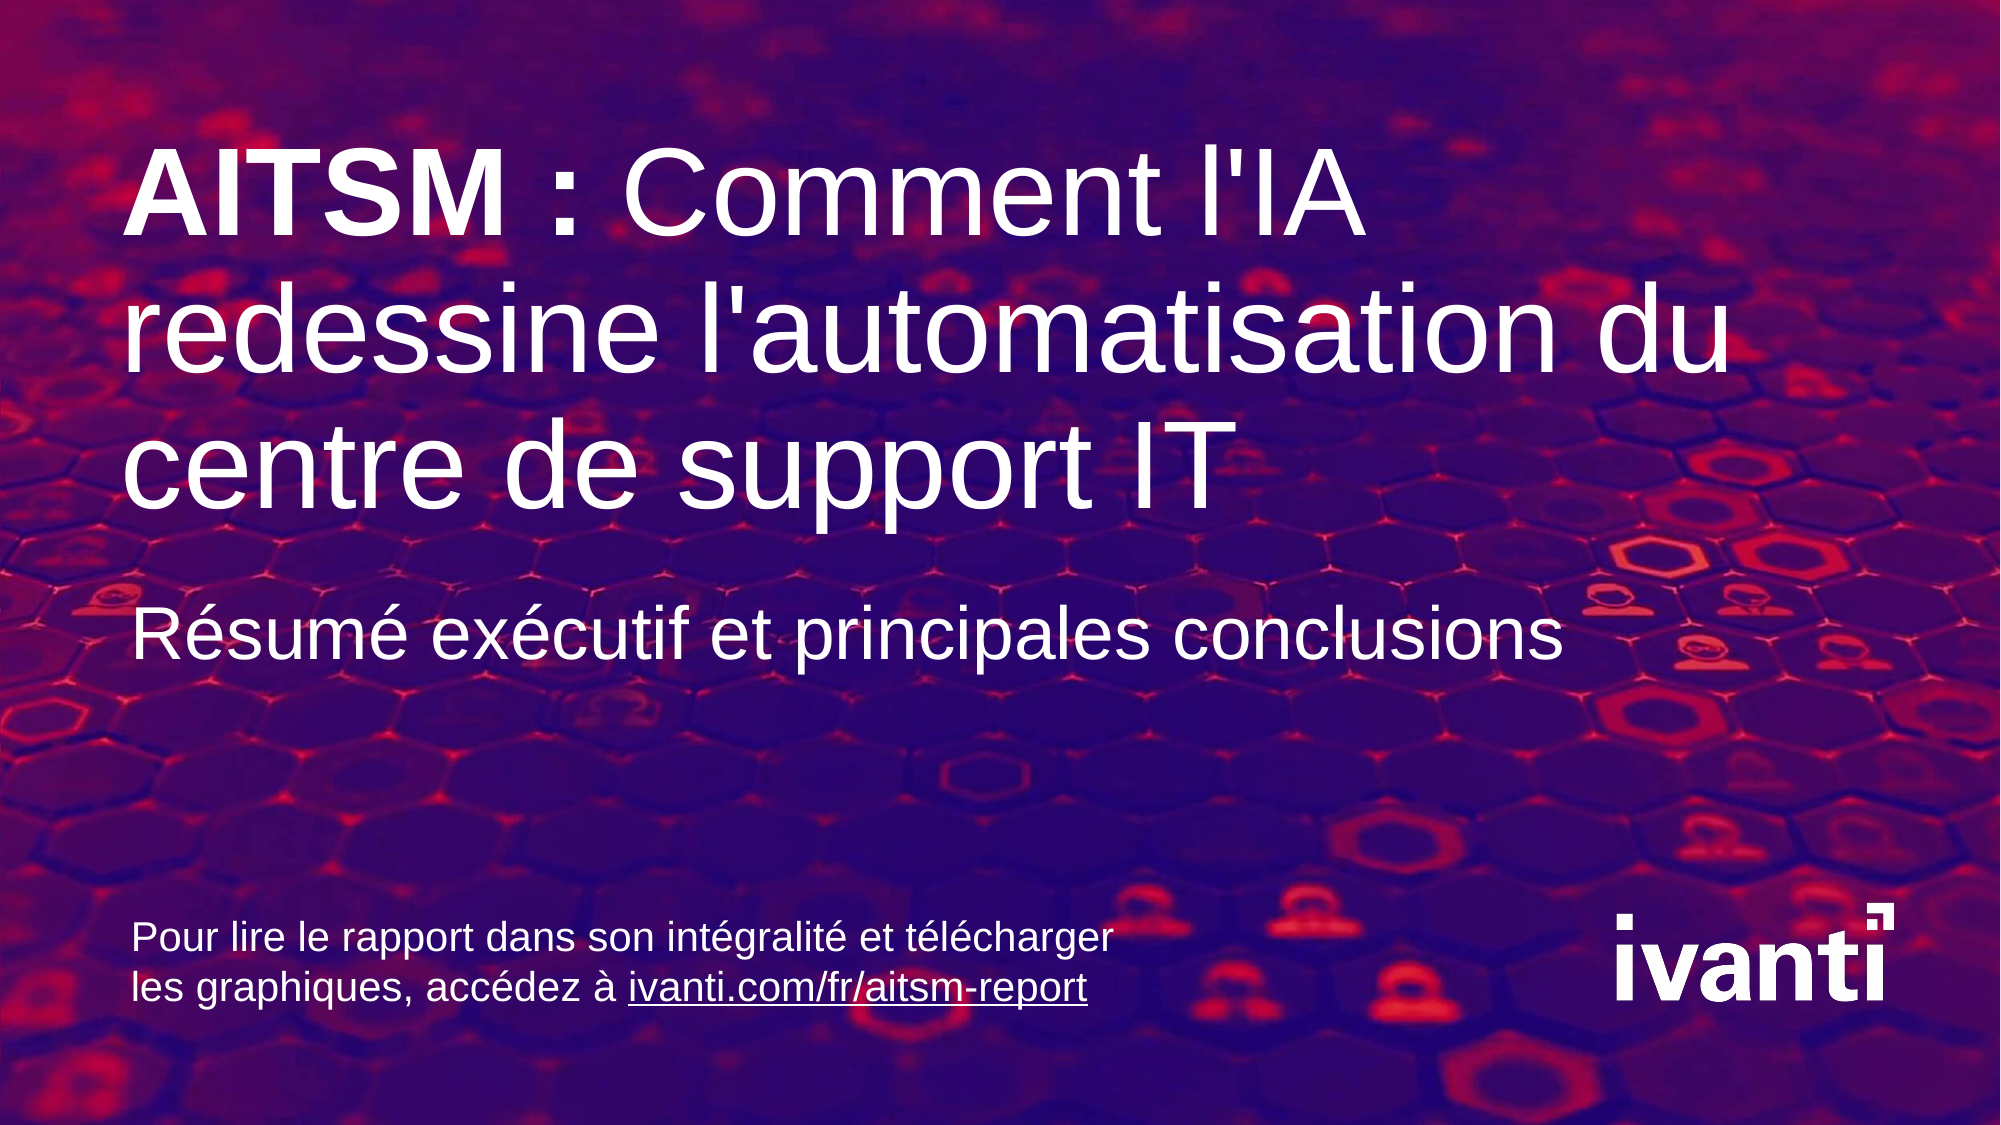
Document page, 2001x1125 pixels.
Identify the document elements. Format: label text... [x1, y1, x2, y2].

picture [0, 0, 2001, 1125]
text_box Résumé exécutif et principales conclusions [115, 577, 1742, 682]
list Pour lire le rapport dans son intégralité et télécharger les graphiques, accédez à ivanti.com/fr/aitsm-report [116, 847, 1193, 1018]
list AITSM : Comment l'IA redessine l'automatisation du centre de support IT [106, 116, 1923, 448]
